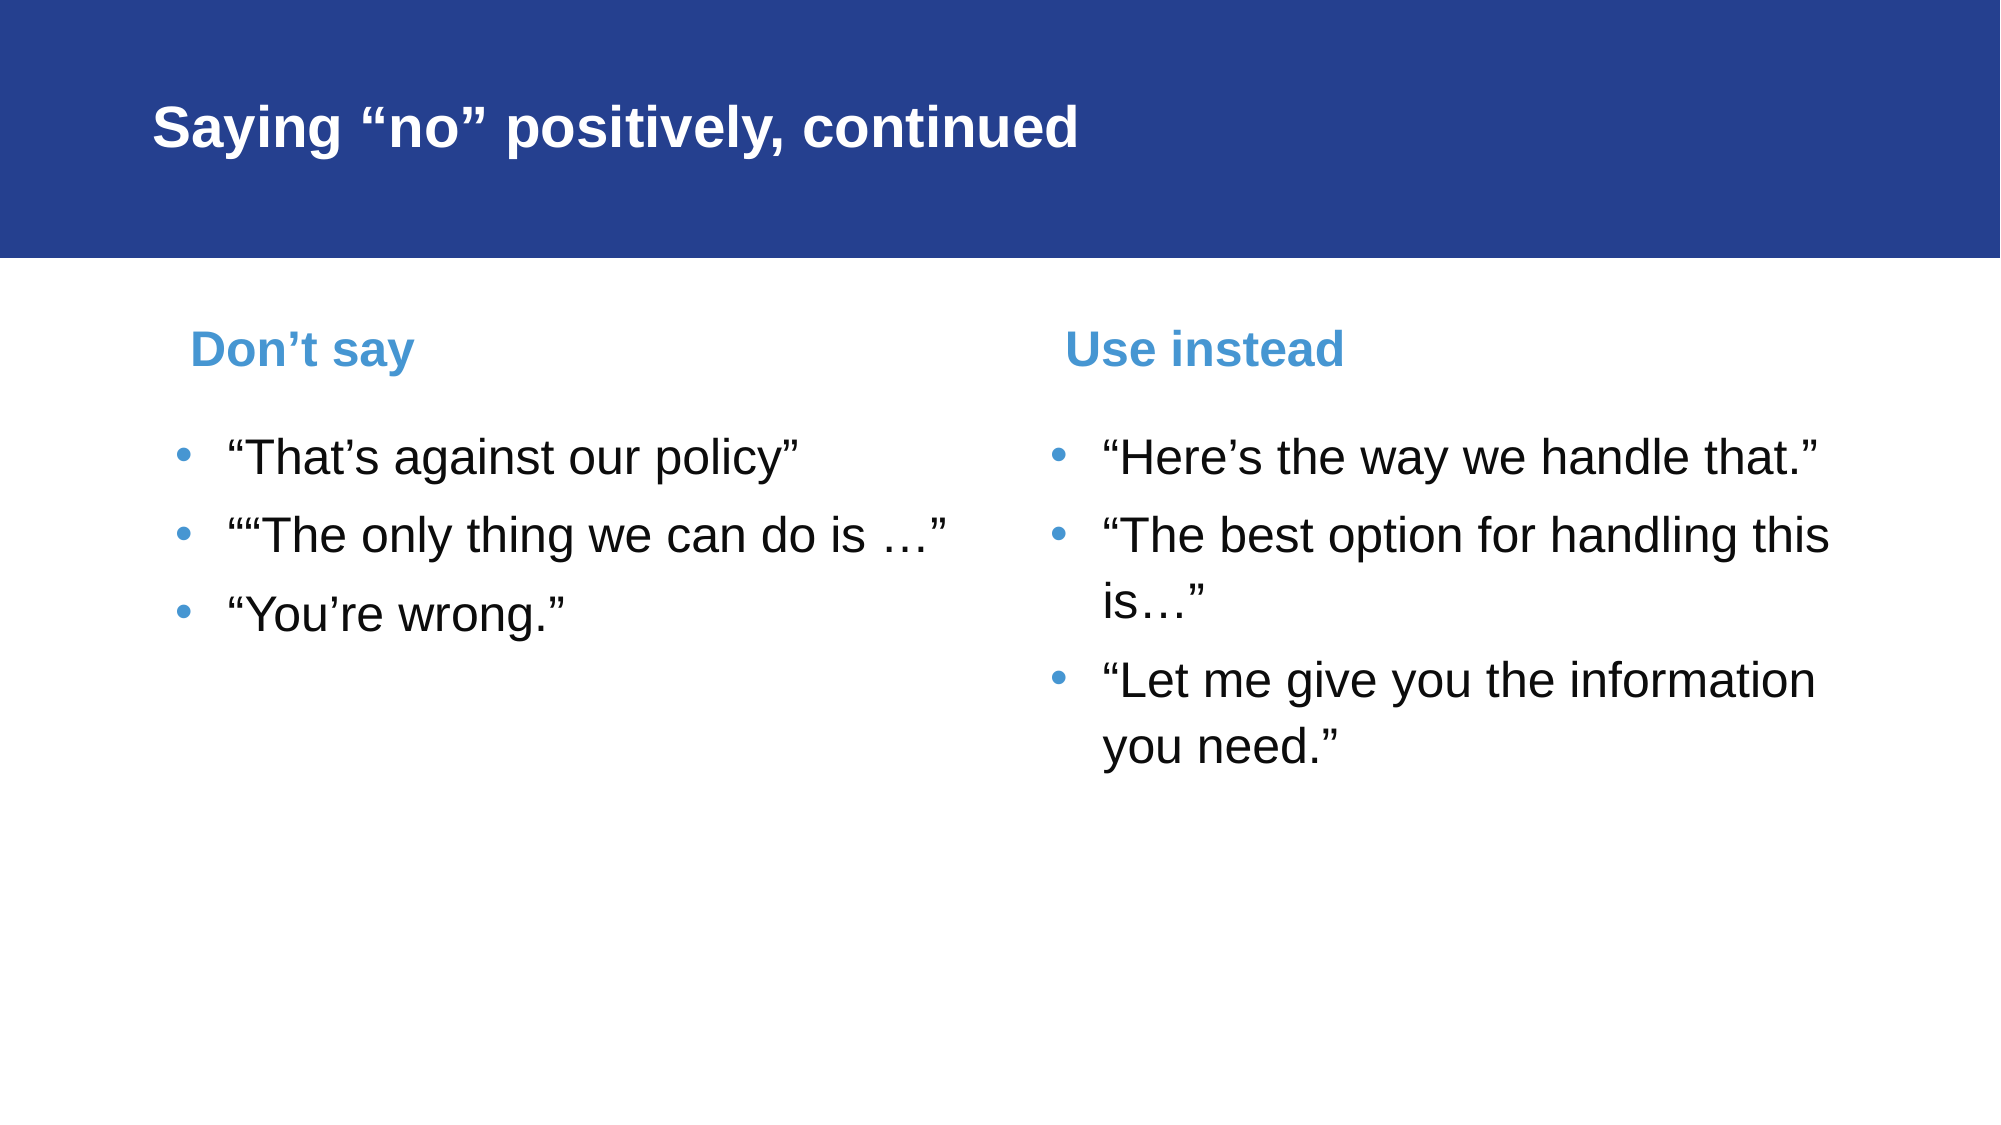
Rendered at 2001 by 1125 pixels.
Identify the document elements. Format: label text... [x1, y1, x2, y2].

list “That’s against our policy” ““The only thing we can do is …” “You’re wrong.” [137, 410, 984, 1017]
list Use instead [1012, 275, 1863, 410]
list Don’t say [137, 275, 984, 410]
list “Here’s the way we handle that.” “The best option for handling this is…” “Let me give you the information you need.” [1012, 410, 1863, 1017]
title Saying “no” positively, continued [137, 20, 1863, 238]
